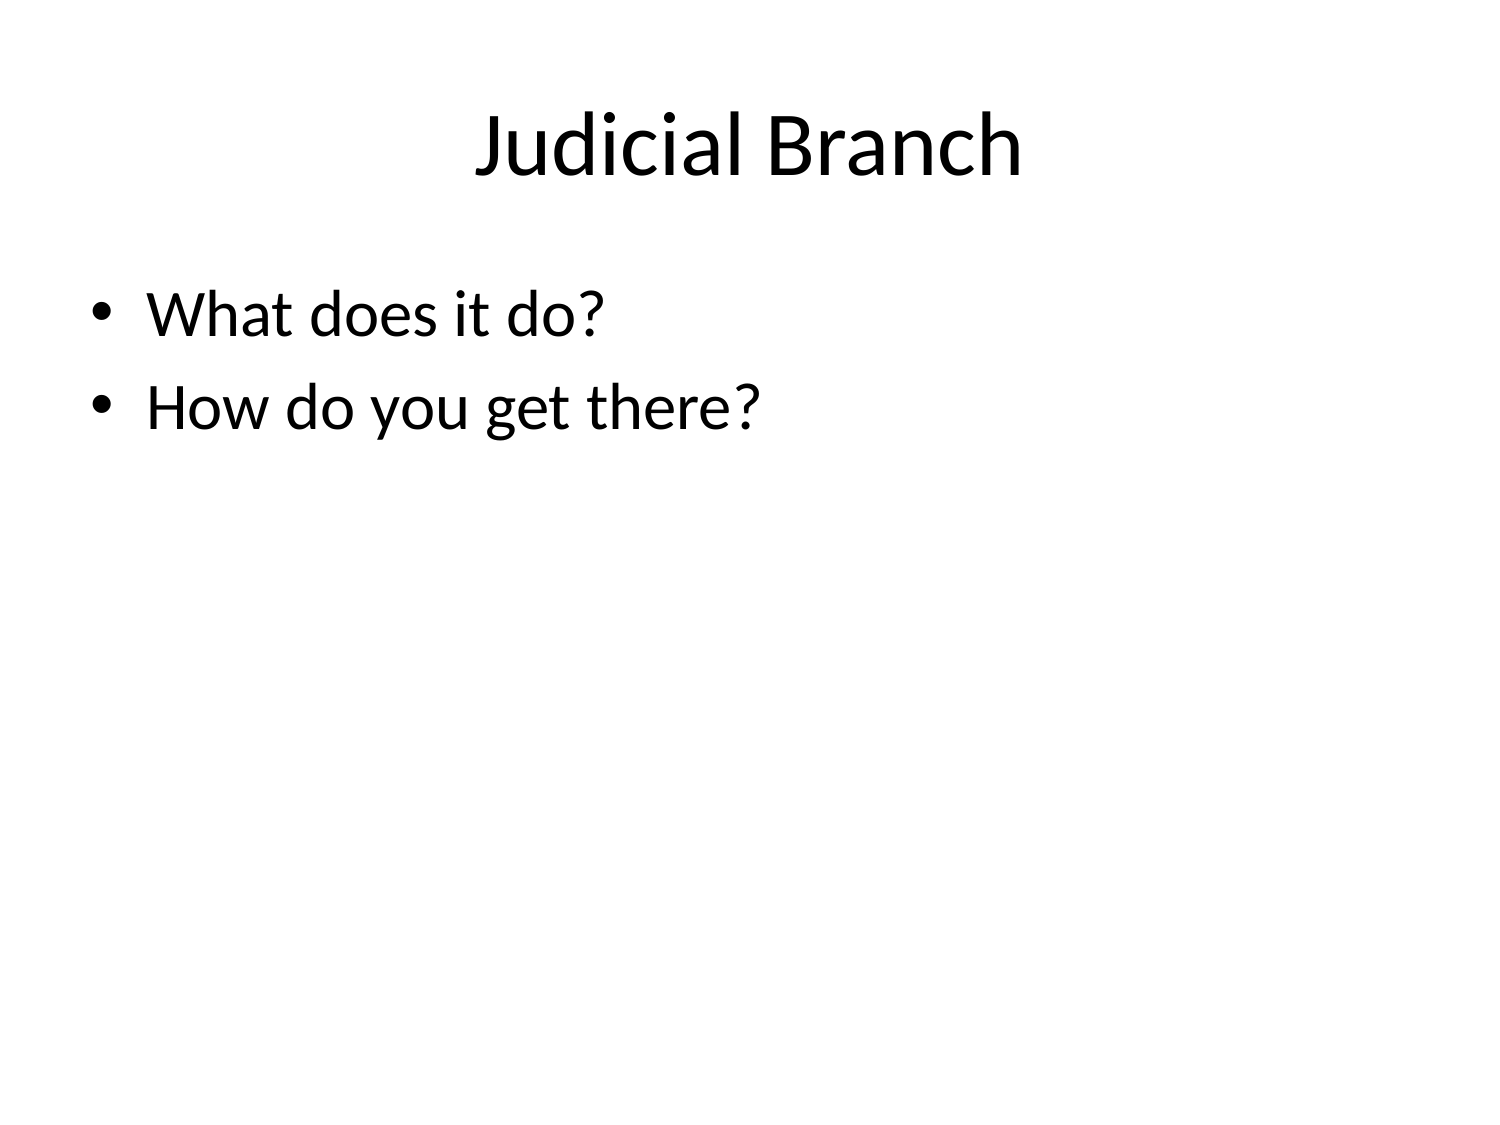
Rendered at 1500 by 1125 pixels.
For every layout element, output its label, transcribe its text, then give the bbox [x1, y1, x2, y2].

list What does it do? How do you get there? [75, 262, 1425, 1005]
title Judicial Branch [75, 45, 1425, 233]
